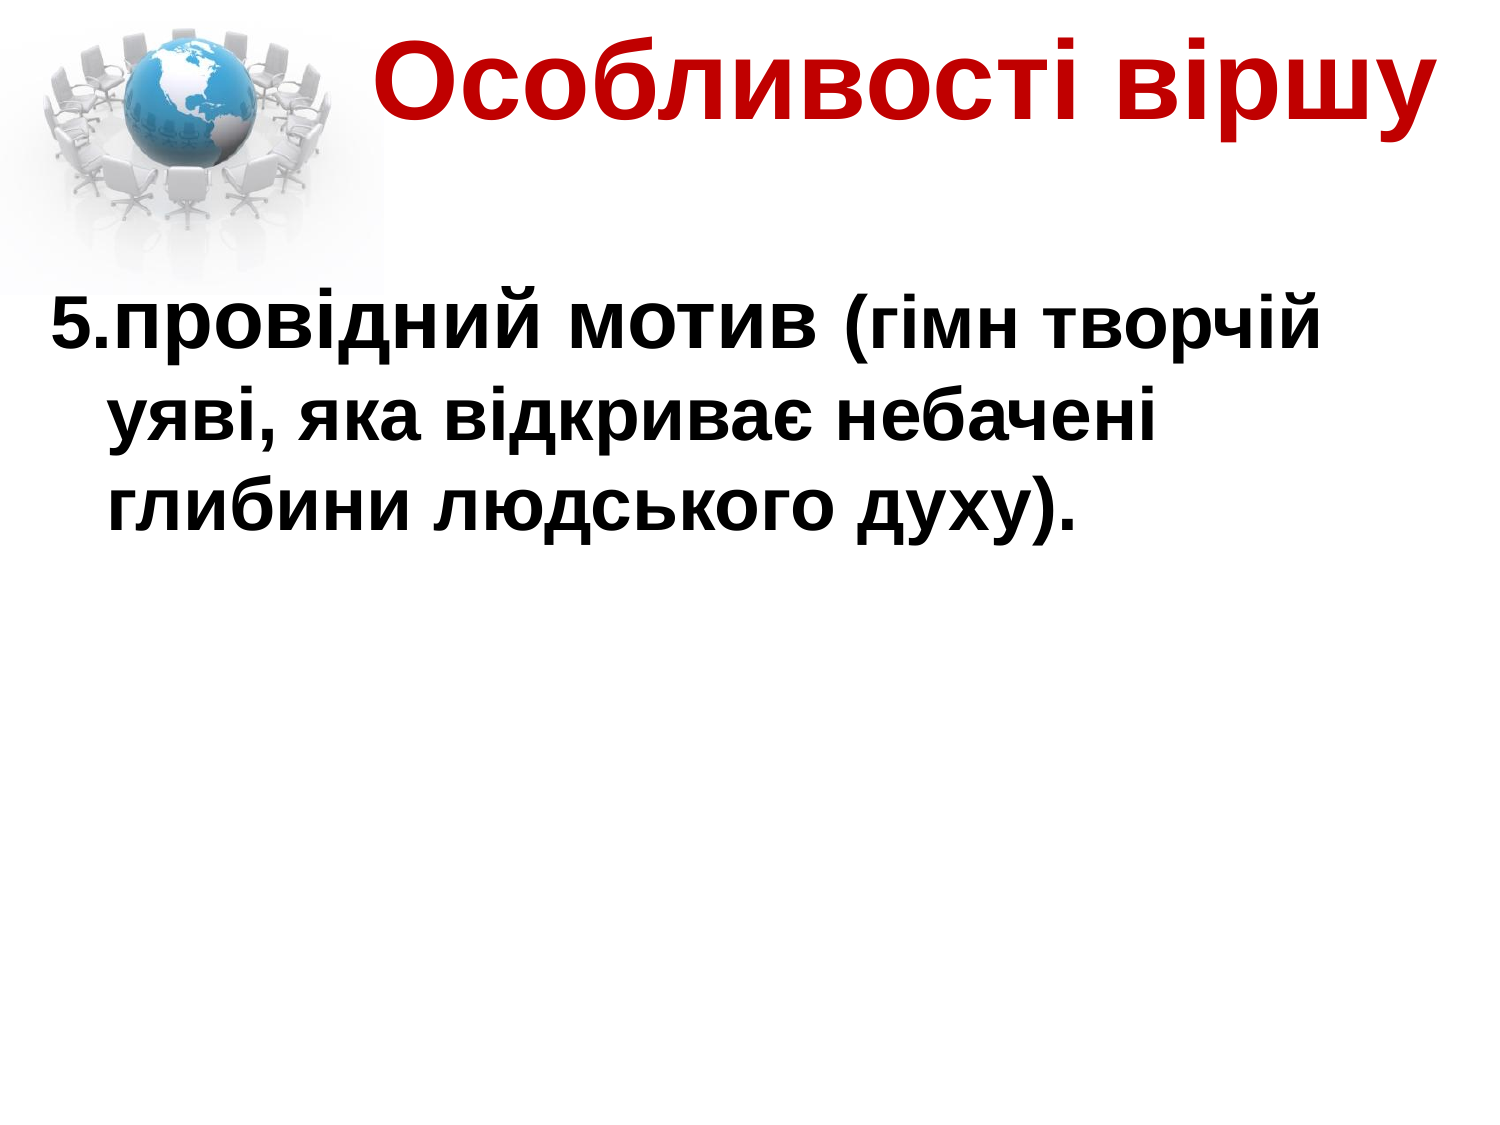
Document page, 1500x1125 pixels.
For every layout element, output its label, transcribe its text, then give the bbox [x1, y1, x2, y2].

text_box Особливості віршу [356, 0, 1454, 150]
text_box 5.провідний мотив (гімн творчій уяві, яка відкриває небачені глибини людського духу). [35, 257, 1465, 643]
picture [0, 0, 384, 295]
